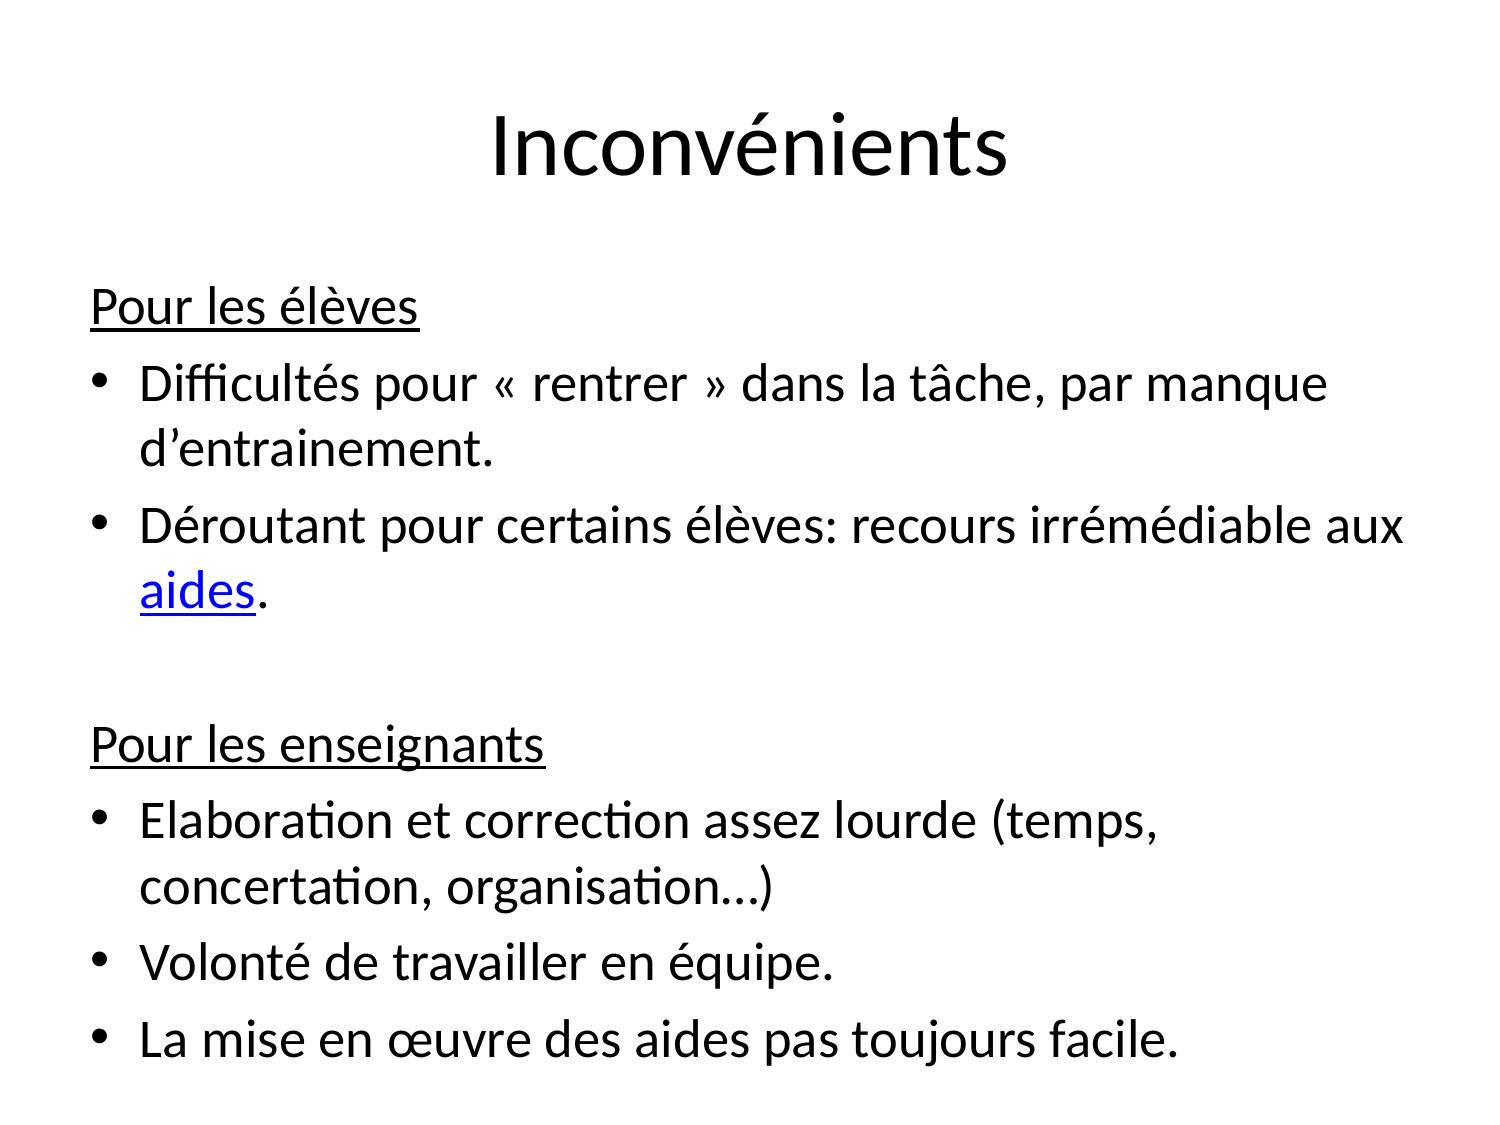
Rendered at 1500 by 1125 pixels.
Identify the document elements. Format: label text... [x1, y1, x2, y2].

title Inconvénients [75, 45, 1425, 233]
list Pour les élèves Difficultés pour « rentrer » dans la tâche, par manque d’entrainement. Déroutant pour certains élèves: recours irrémédiable aux aides. Pour les enseignants Elaboration et correction assez lourde (temps, concertation, organisation…) Volonté de travailler en équipe. La mise en œuvre des aides pas toujours facile. [75, 262, 1425, 1079]
